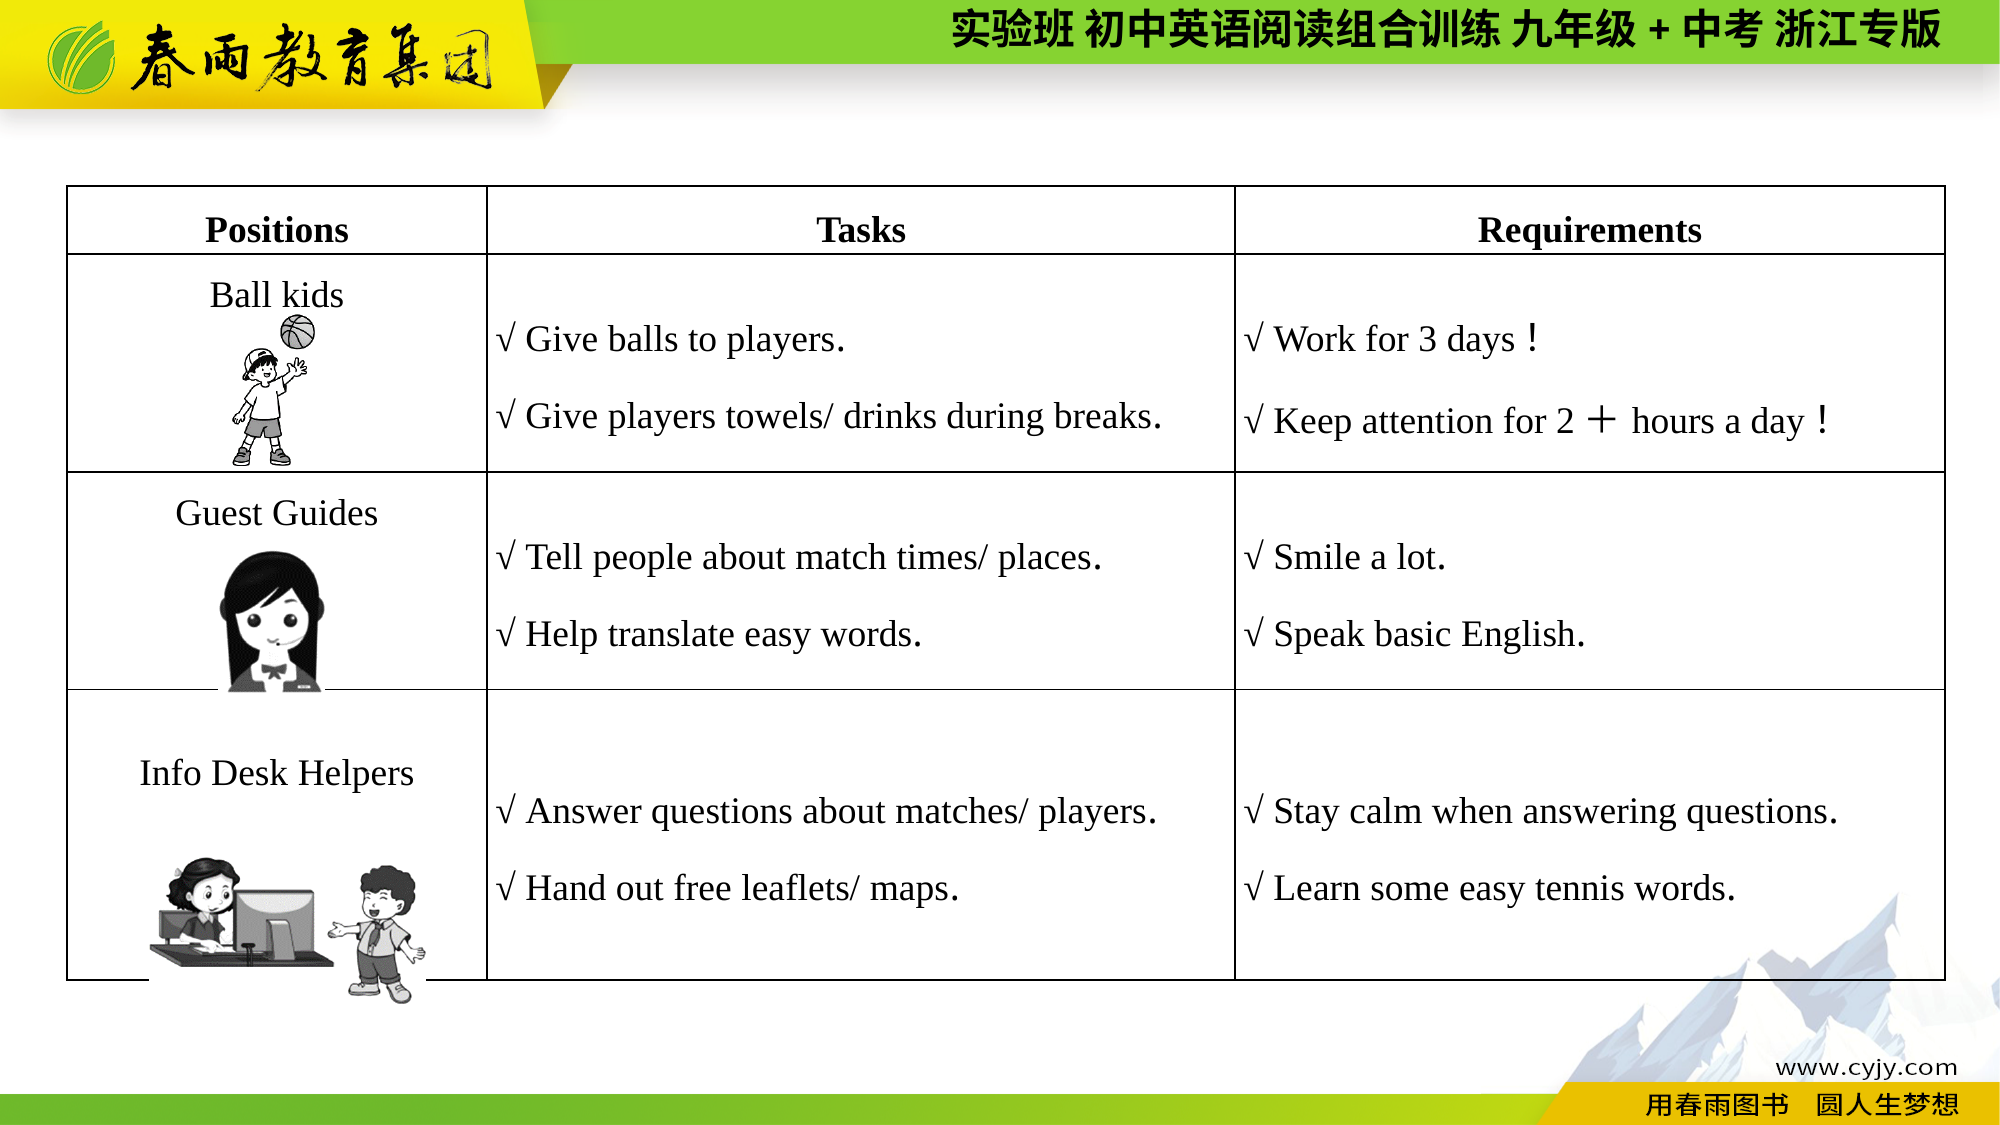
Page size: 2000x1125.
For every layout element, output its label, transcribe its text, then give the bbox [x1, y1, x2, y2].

table_cell √ Smile a lot. √ Speak basic English. [1236, 473, 1944, 689]
table_header Tasks [488, 187, 1234, 253]
picture [0, 0, 2000, 1125]
table_cell √ Answer questions about matches/ players. √ Hand out free leaflets/ maps. [488, 690, 1234, 979]
table_header Positions [68, 187, 486, 253]
table_cell √ Stay calm when answering questions. √ Learn some easy tennis words. [1236, 690, 1944, 979]
table_header Requirements [1236, 187, 1944, 253]
table_cell Guest Guides [68, 473, 486, 689]
table_cell Info Desk Helpers [68, 690, 486, 979]
table_cell √ Tell people about match times/ places. √ Help translate easy words. [488, 473, 1234, 689]
table_cell √ Give balls to players. √ Give players towels/ drinks during breaks. [488, 255, 1234, 471]
table_cell √ Work for 3 days！ √ Keep attention for 2＋hours a day！ [1236, 255, 1944, 471]
table_cell Ball kids [68, 255, 486, 471]
